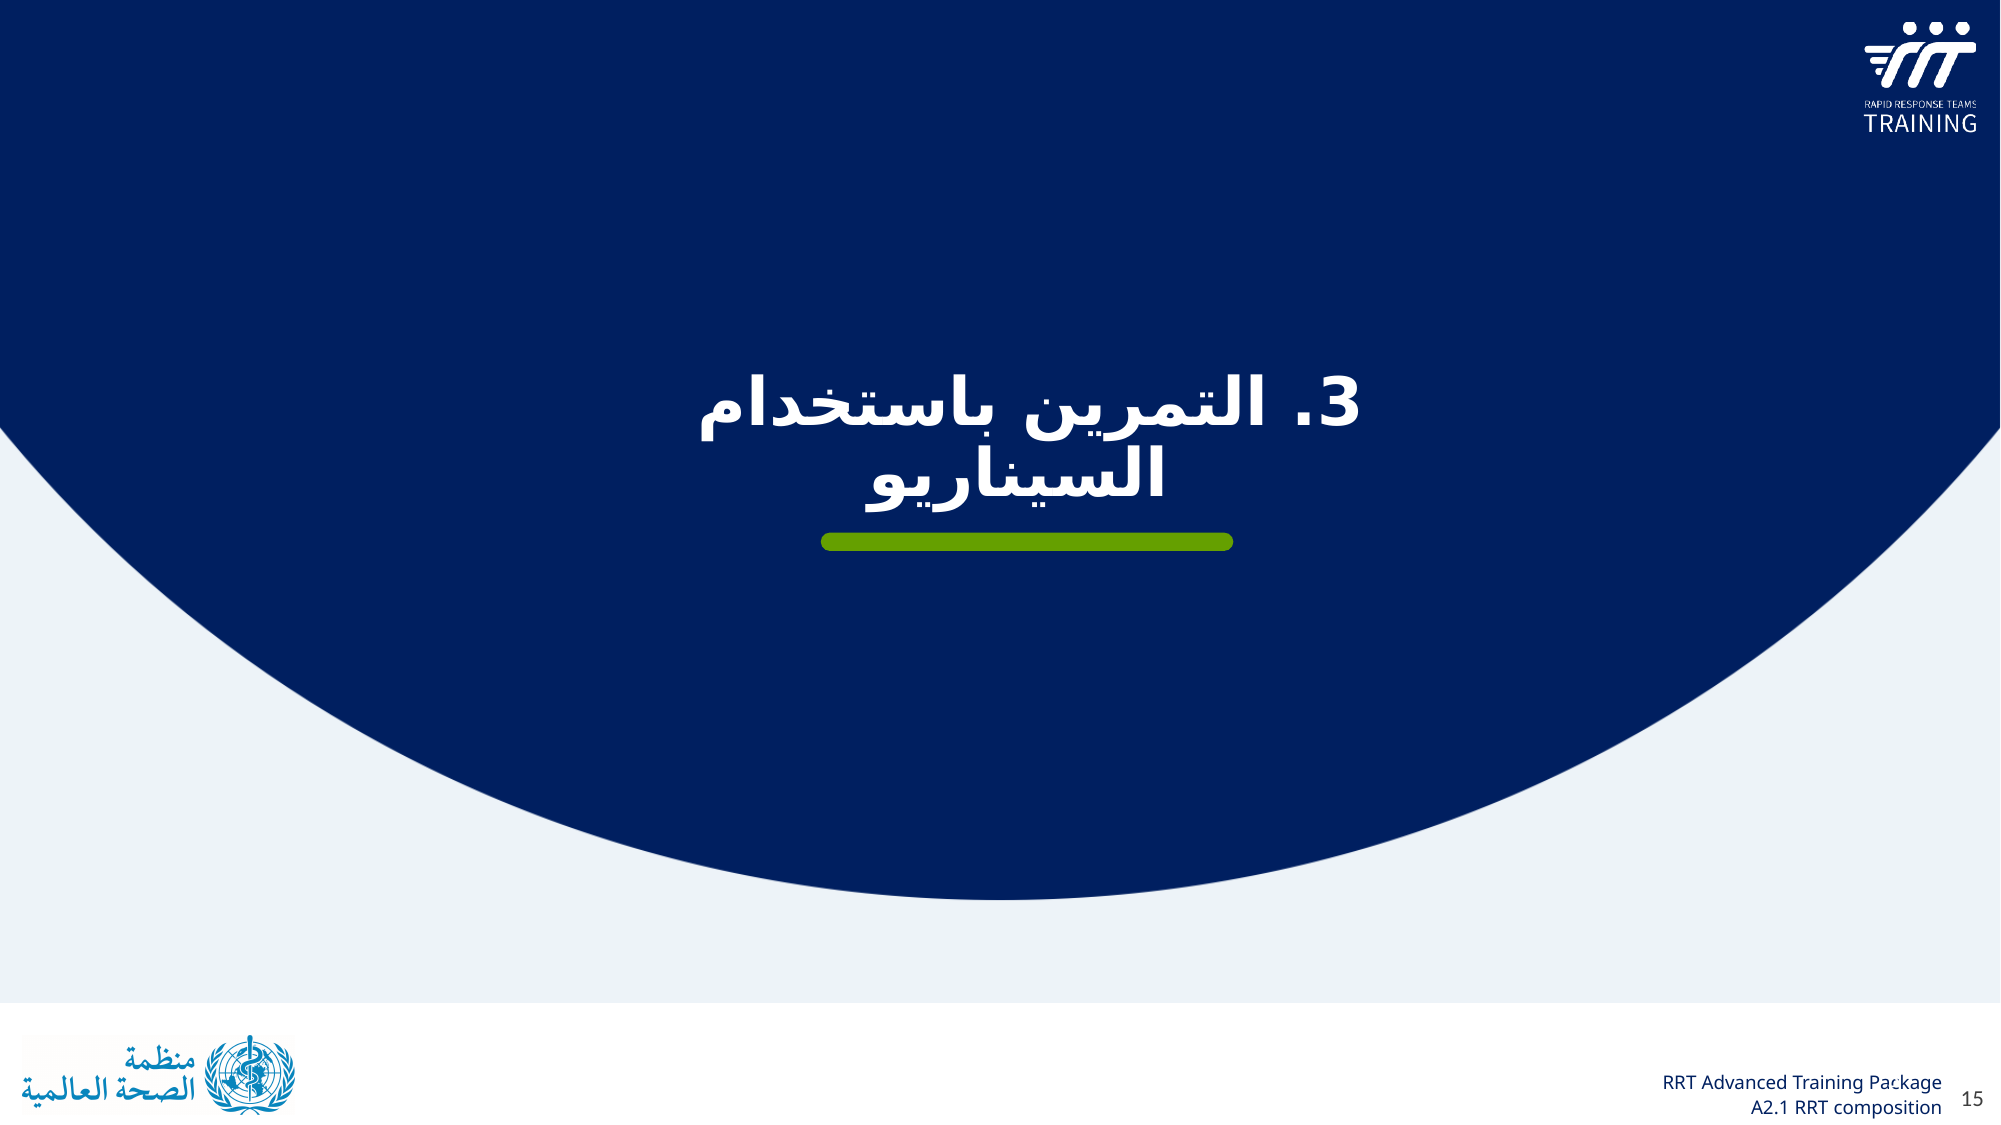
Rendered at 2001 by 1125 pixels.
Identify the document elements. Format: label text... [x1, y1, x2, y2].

picture [252, 1050, 258, 1059]
picture [0, 0, 2001, 1003]
list 3. التمرين باستخدام السيناريو [88, 285, 1950, 593]
slide_number 15 [1882, 1037, 1922, 1082]
picture [22, 1035, 295, 1115]
